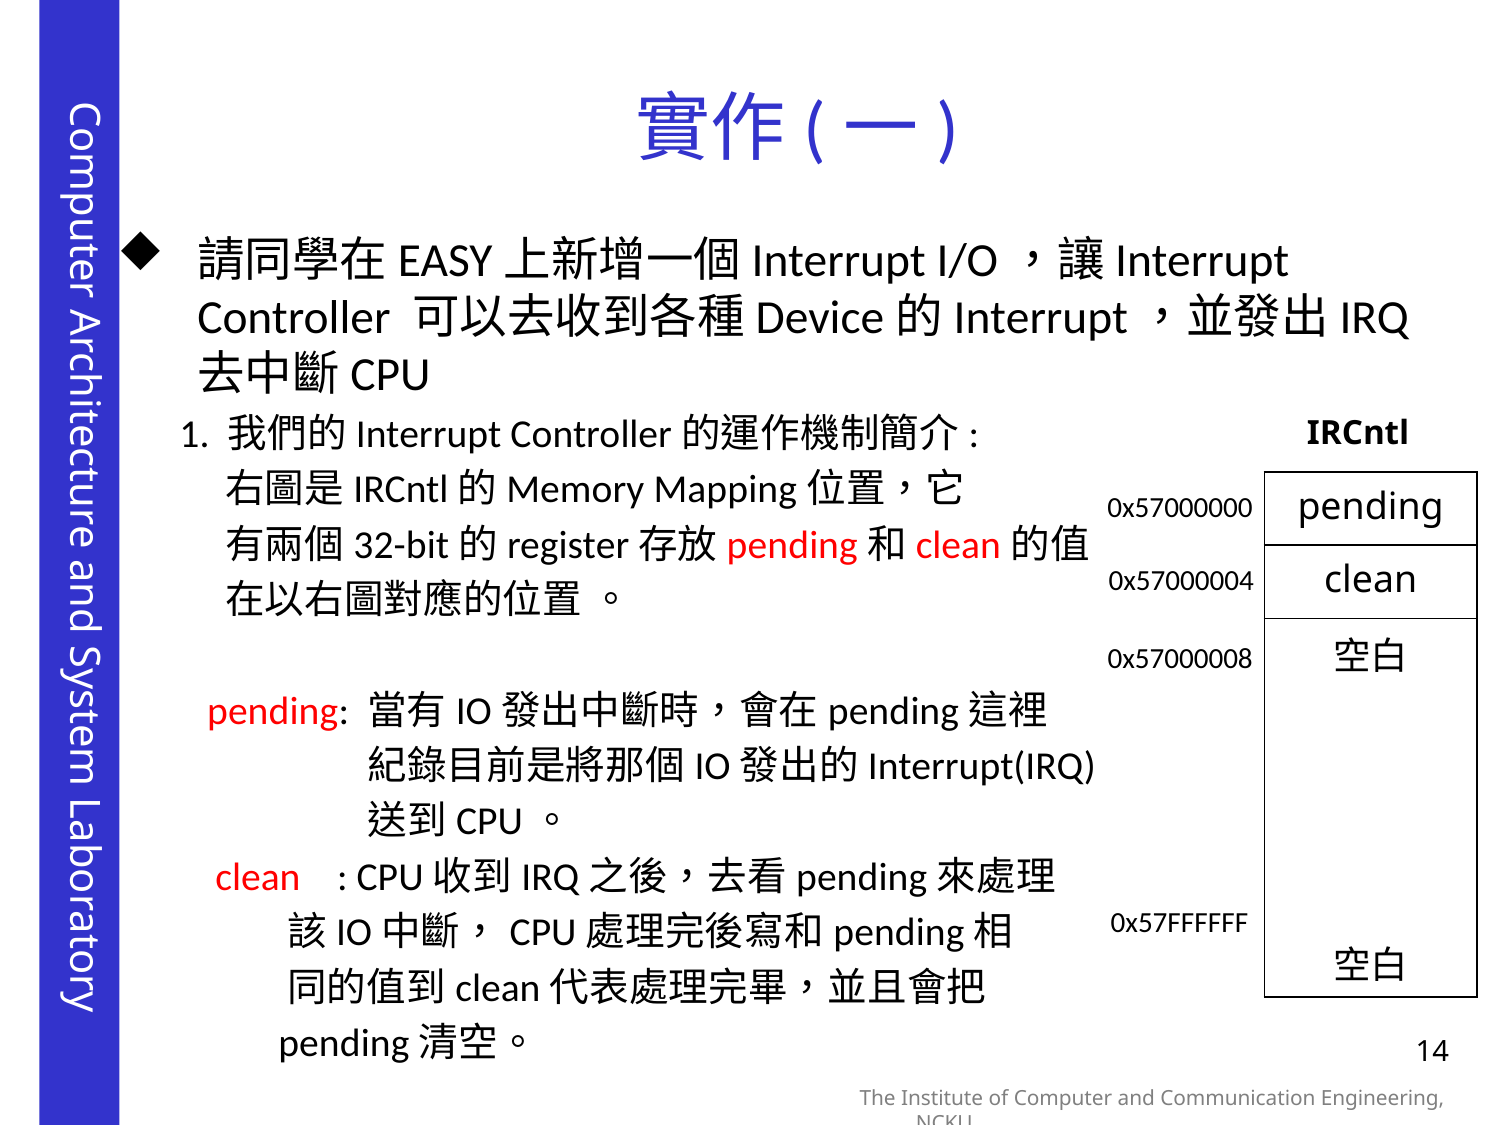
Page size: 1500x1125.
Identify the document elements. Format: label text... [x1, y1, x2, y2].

table_cell 空白 空白 [1265, 619, 1476, 996]
text_box 0x57000000 [1092, 481, 1315, 531]
table_cell clean [1265, 546, 1476, 618]
text_box 0x57000008 [1092, 631, 1312, 682]
title 實作(一) [135, 30, 1460, 219]
text_box 0x57FFFFFF [1095, 896, 1301, 947]
text_box 0x57000004 [1093, 553, 1314, 604]
table_header pending [1265, 473, 1476, 544]
list 請同學在EASY上新增一個Interrupt I/O，讓Interrupt Controller 可以去收到各種Device的Interrupt，並發出IRQ去中斷CPU 1. 我們的Interrupt Controller的運作機制簡介: 右圖是IRCntl的Memory Mapping位置，它 有兩個32-bit的register存放pending和clean的值 在以右圖對應的位置 。 pending: 當有IO發出中斷時，會在pending這裡 紀錄目前是將那個IO發出的Interrupt(IRQ) 送到CPU。 clean : CPU收到IRQ之後，去看pending來處理 該IO中斷，CPU處理完後寫和pending相 同的值到clean代表處理完畢，並且會把 pending清空。 [101, 221, 1453, 1073]
slide_number 14 [1151, 1024, 1465, 1101]
text_box IRCntl [1266, 403, 1450, 459]
